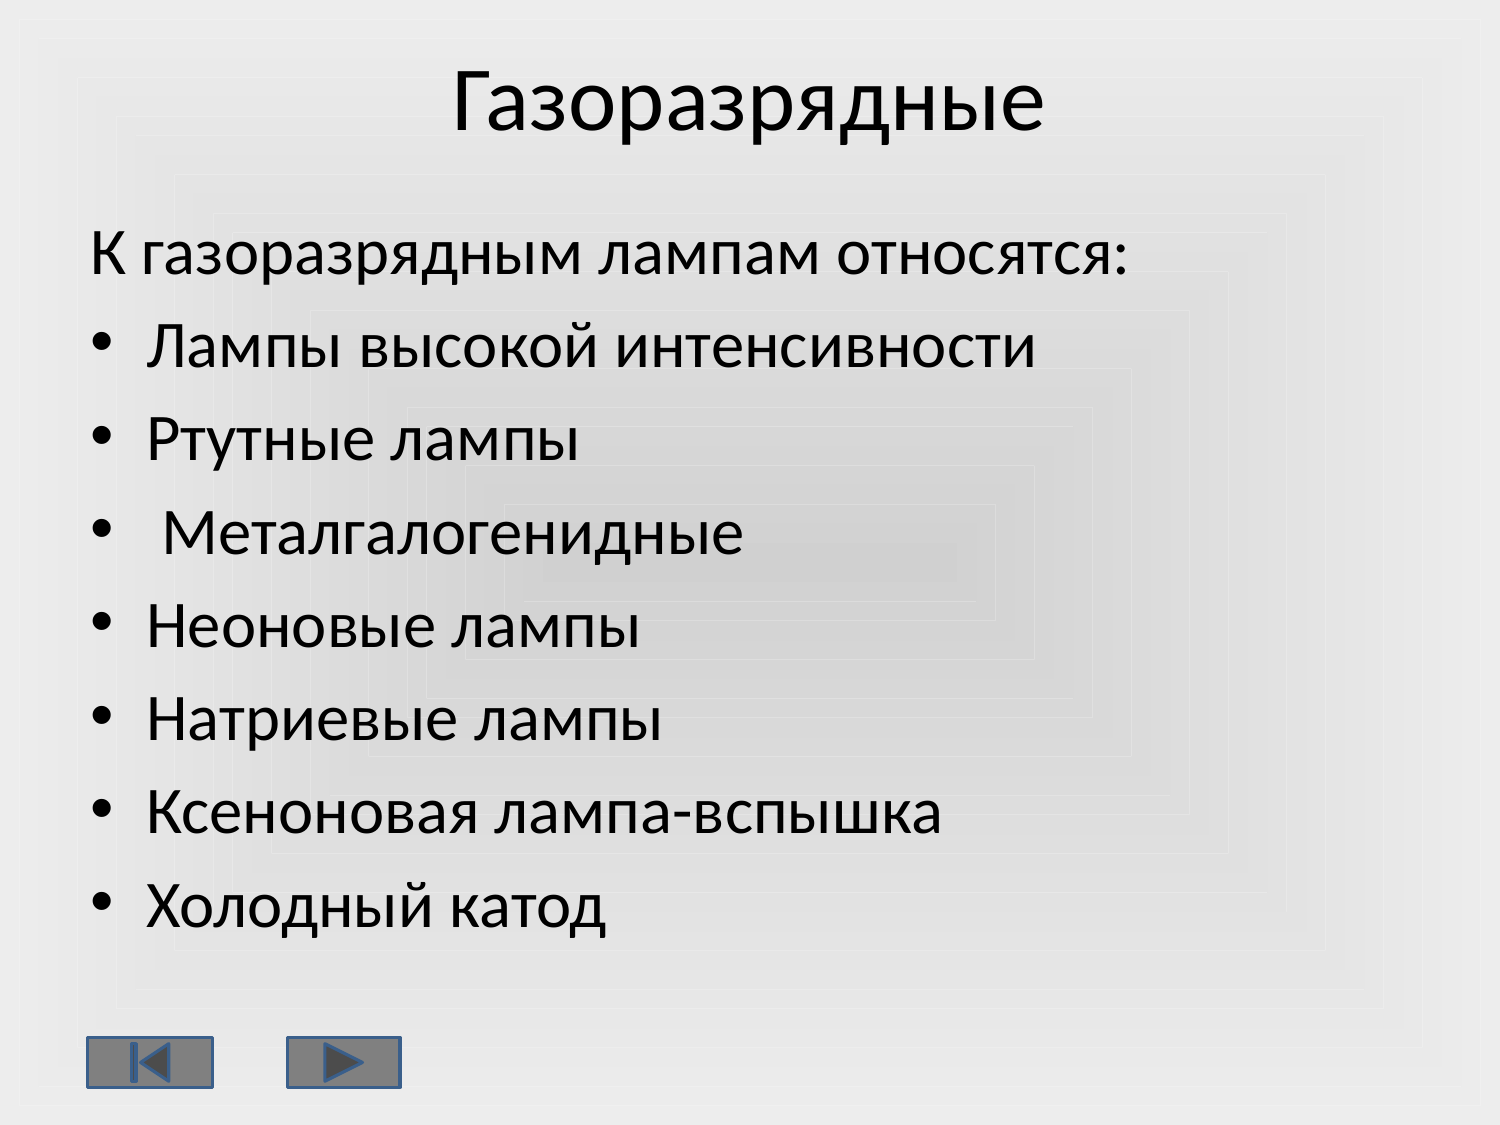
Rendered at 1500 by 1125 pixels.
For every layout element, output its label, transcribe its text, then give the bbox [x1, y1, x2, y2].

title Газоразрядные [75, 0, 1425, 188]
text_box [86, 1036, 214, 1089]
list К газоразрядным лампам относятся: Лампы высокой интенсивности Ртутные лампы Металгалогенидные Неоновые лампы Натриевые лампы Ксеноновая лампа-вспышка Холодный катод [75, 200, 1425, 1038]
text_box [286, 1036, 402, 1089]
